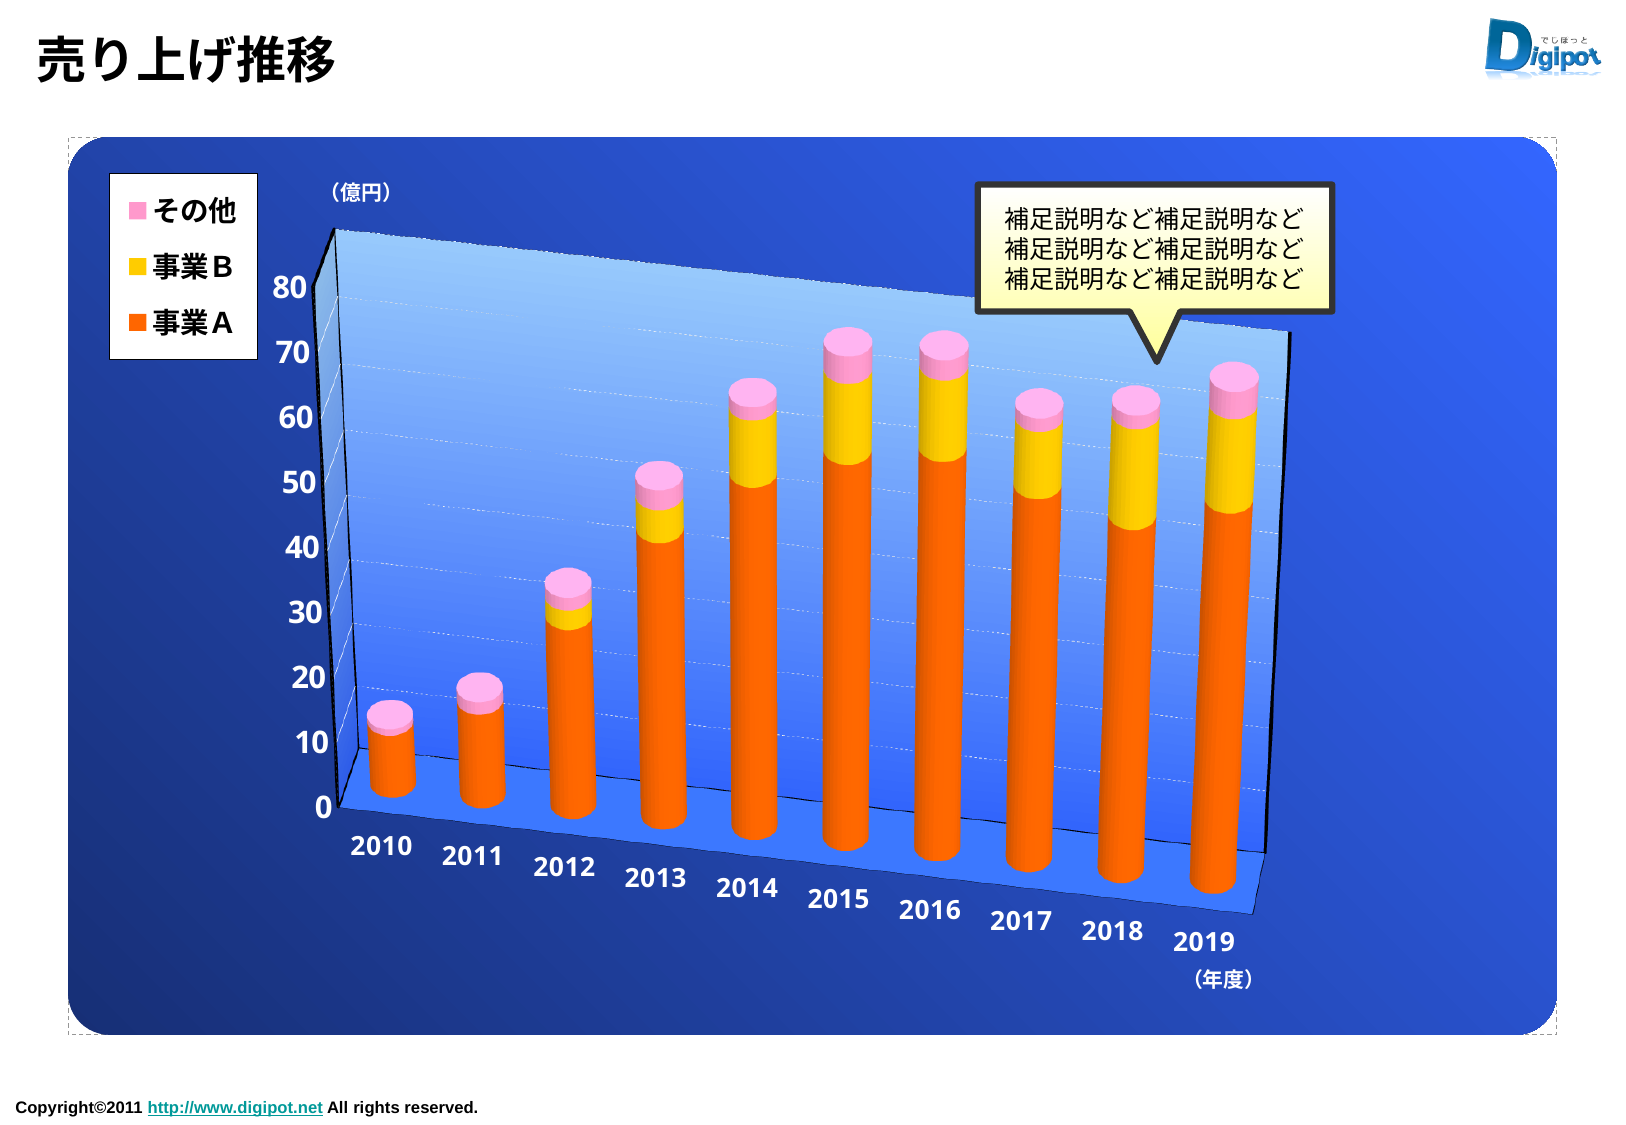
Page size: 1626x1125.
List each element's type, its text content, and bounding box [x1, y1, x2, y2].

chart [76, 145, 1550, 1040]
text_box [85, 137, 1540, 145]
text_box [68, 154, 76, 1018]
text_box [1550, 156, 1557, 1016]
title 売り上げ推移 [21, 19, 881, 98]
picture [1485, 18, 1602, 82]
